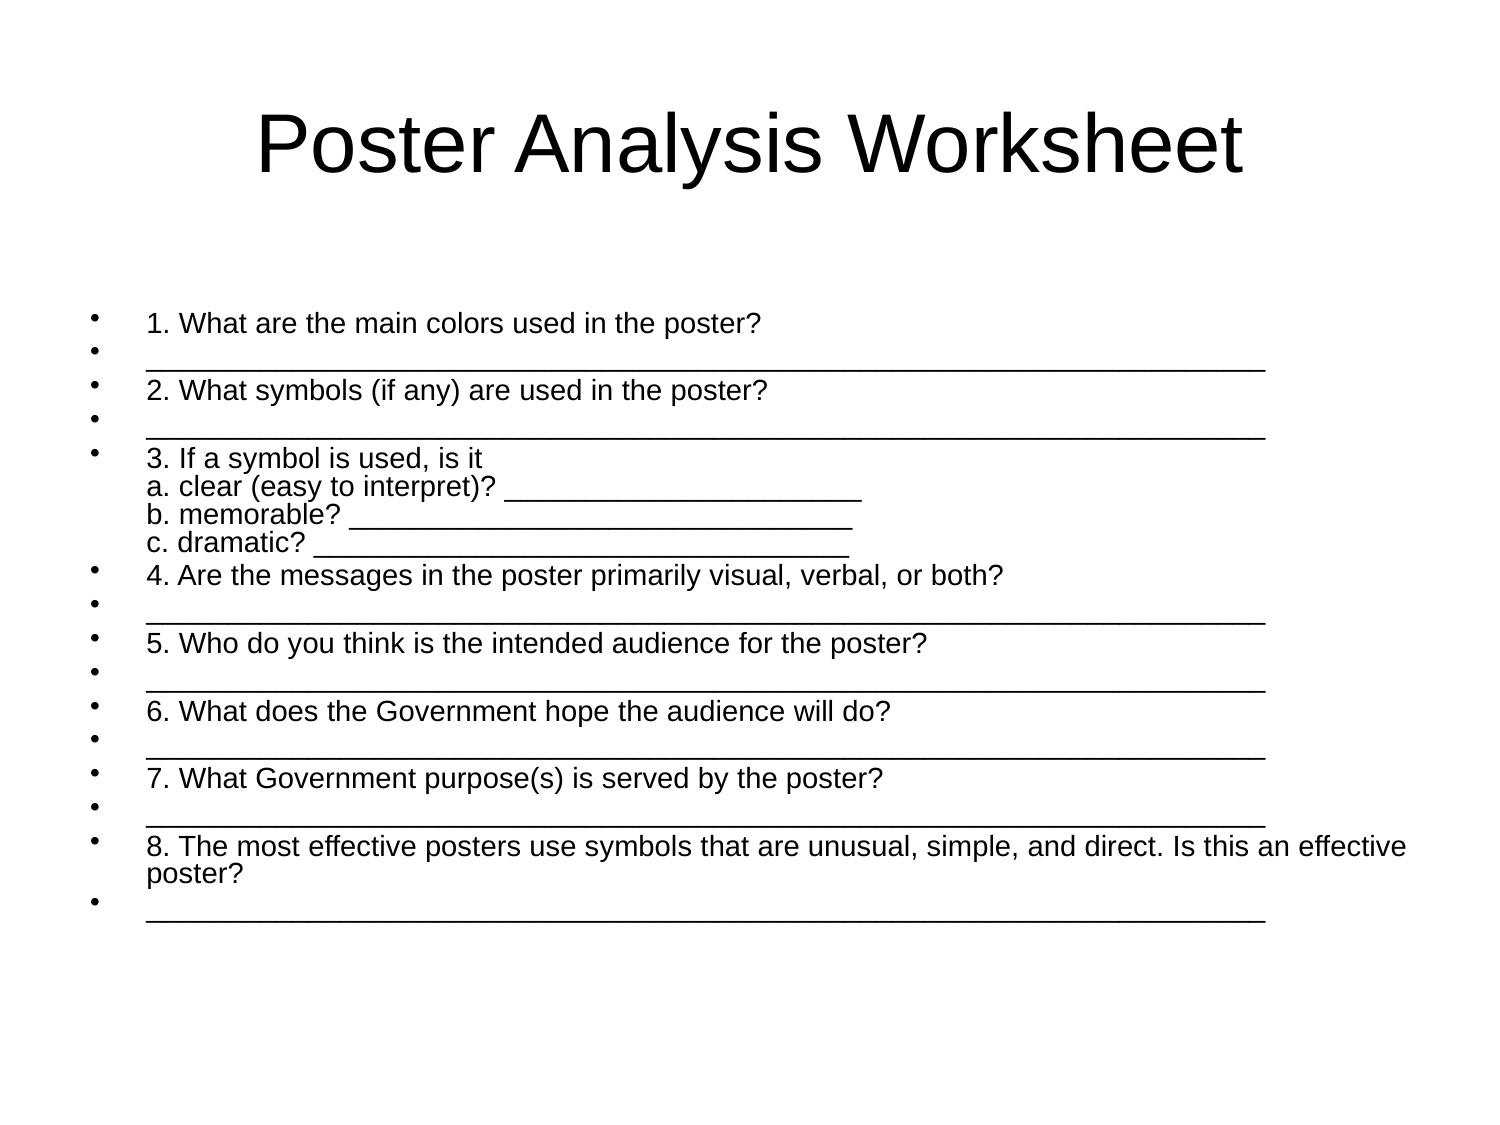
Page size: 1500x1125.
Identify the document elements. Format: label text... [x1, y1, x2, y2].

title Poster Analysis Worksheet [74, 44, 1426, 233]
list 1. What are the main colors used in the poster? _____________________________________________________________________ 2. What symbols (if any) are used in the poster? _____________________________________________________________________ 3. If a symbol is used, is it a. clear (easy to interpret)? ______________________ b. memorable? _______________________________ c. dramatic? _________________________________ 4. Are the messages in the poster primarily visual, verbal, or both? _____________________________________________________________________ 5. Who do you think is the intended audience for the poster? _____________________________________________________________________ 6. What does the Government hope the audience will do? _____________________________________________________________________ 7. What Government purpose(s) is served by the poster? _____________________________________________________________________ 8. The most effective posters use symbols that are unusual, simple, and direct. Is this an effective poster? _____________________________________________________________________ [74, 262, 1426, 1006]
